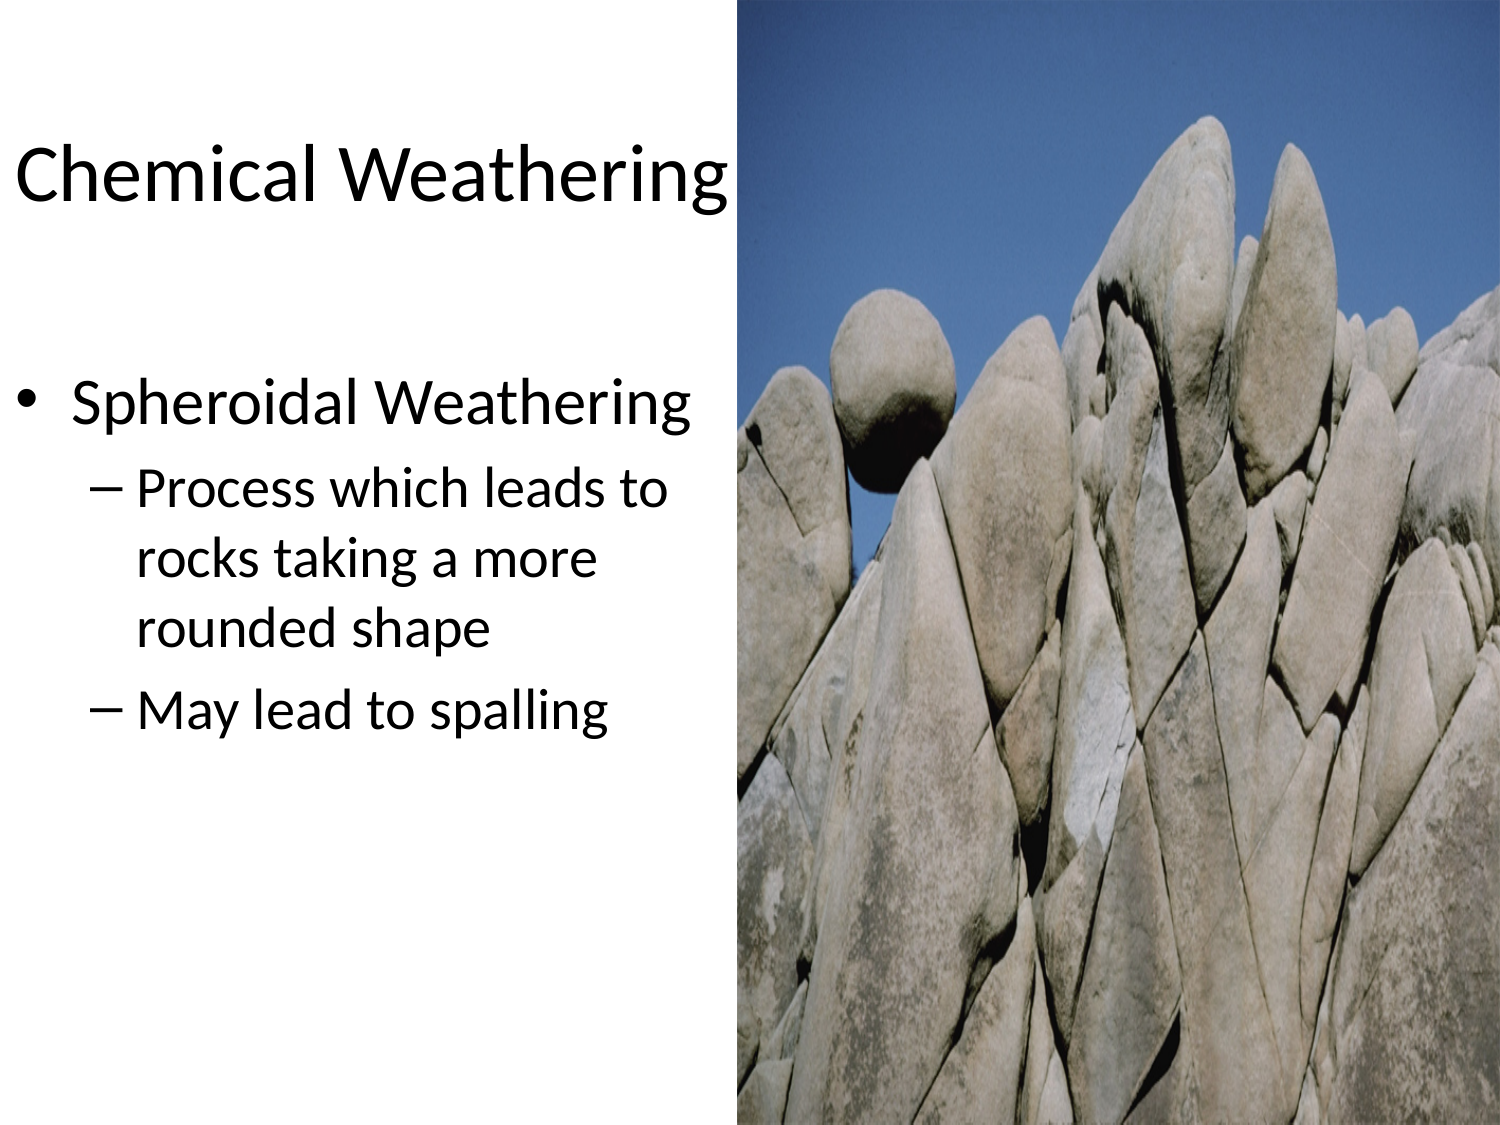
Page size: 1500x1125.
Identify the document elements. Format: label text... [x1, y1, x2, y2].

picture [737, 0, 1500, 1125]
list Spheroidal Weathering Process which leads to rocks taking a more rounded shape May lead to spalling [0, 350, 732, 975]
title Chemical Weathering [0, 75, 732, 263]
